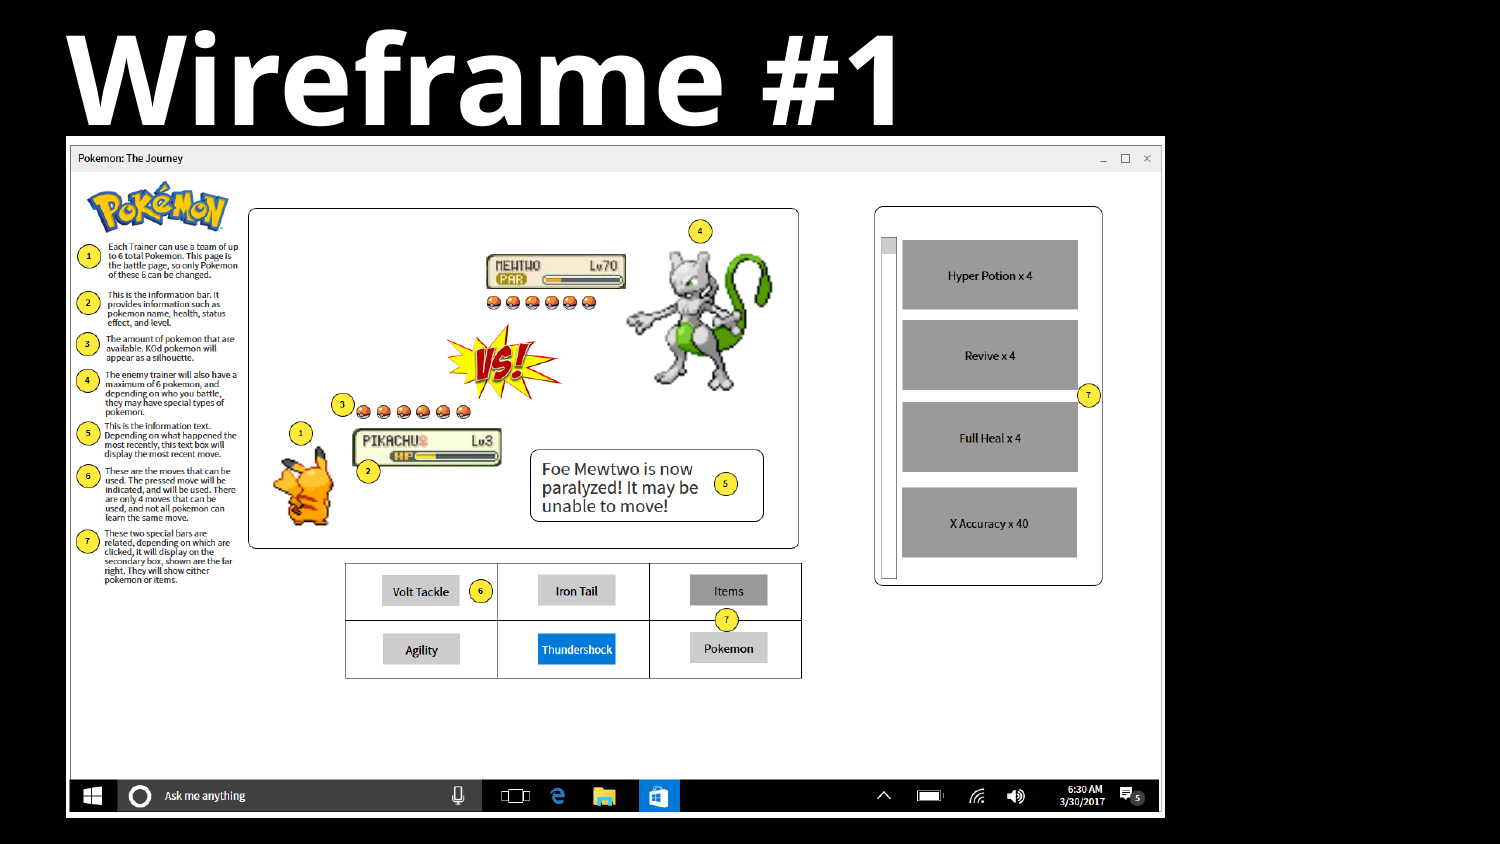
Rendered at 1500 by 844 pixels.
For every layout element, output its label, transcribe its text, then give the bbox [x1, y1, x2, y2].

title Wireframe #1 [51, 0, 1449, 80]
picture [65, 136, 1165, 818]
